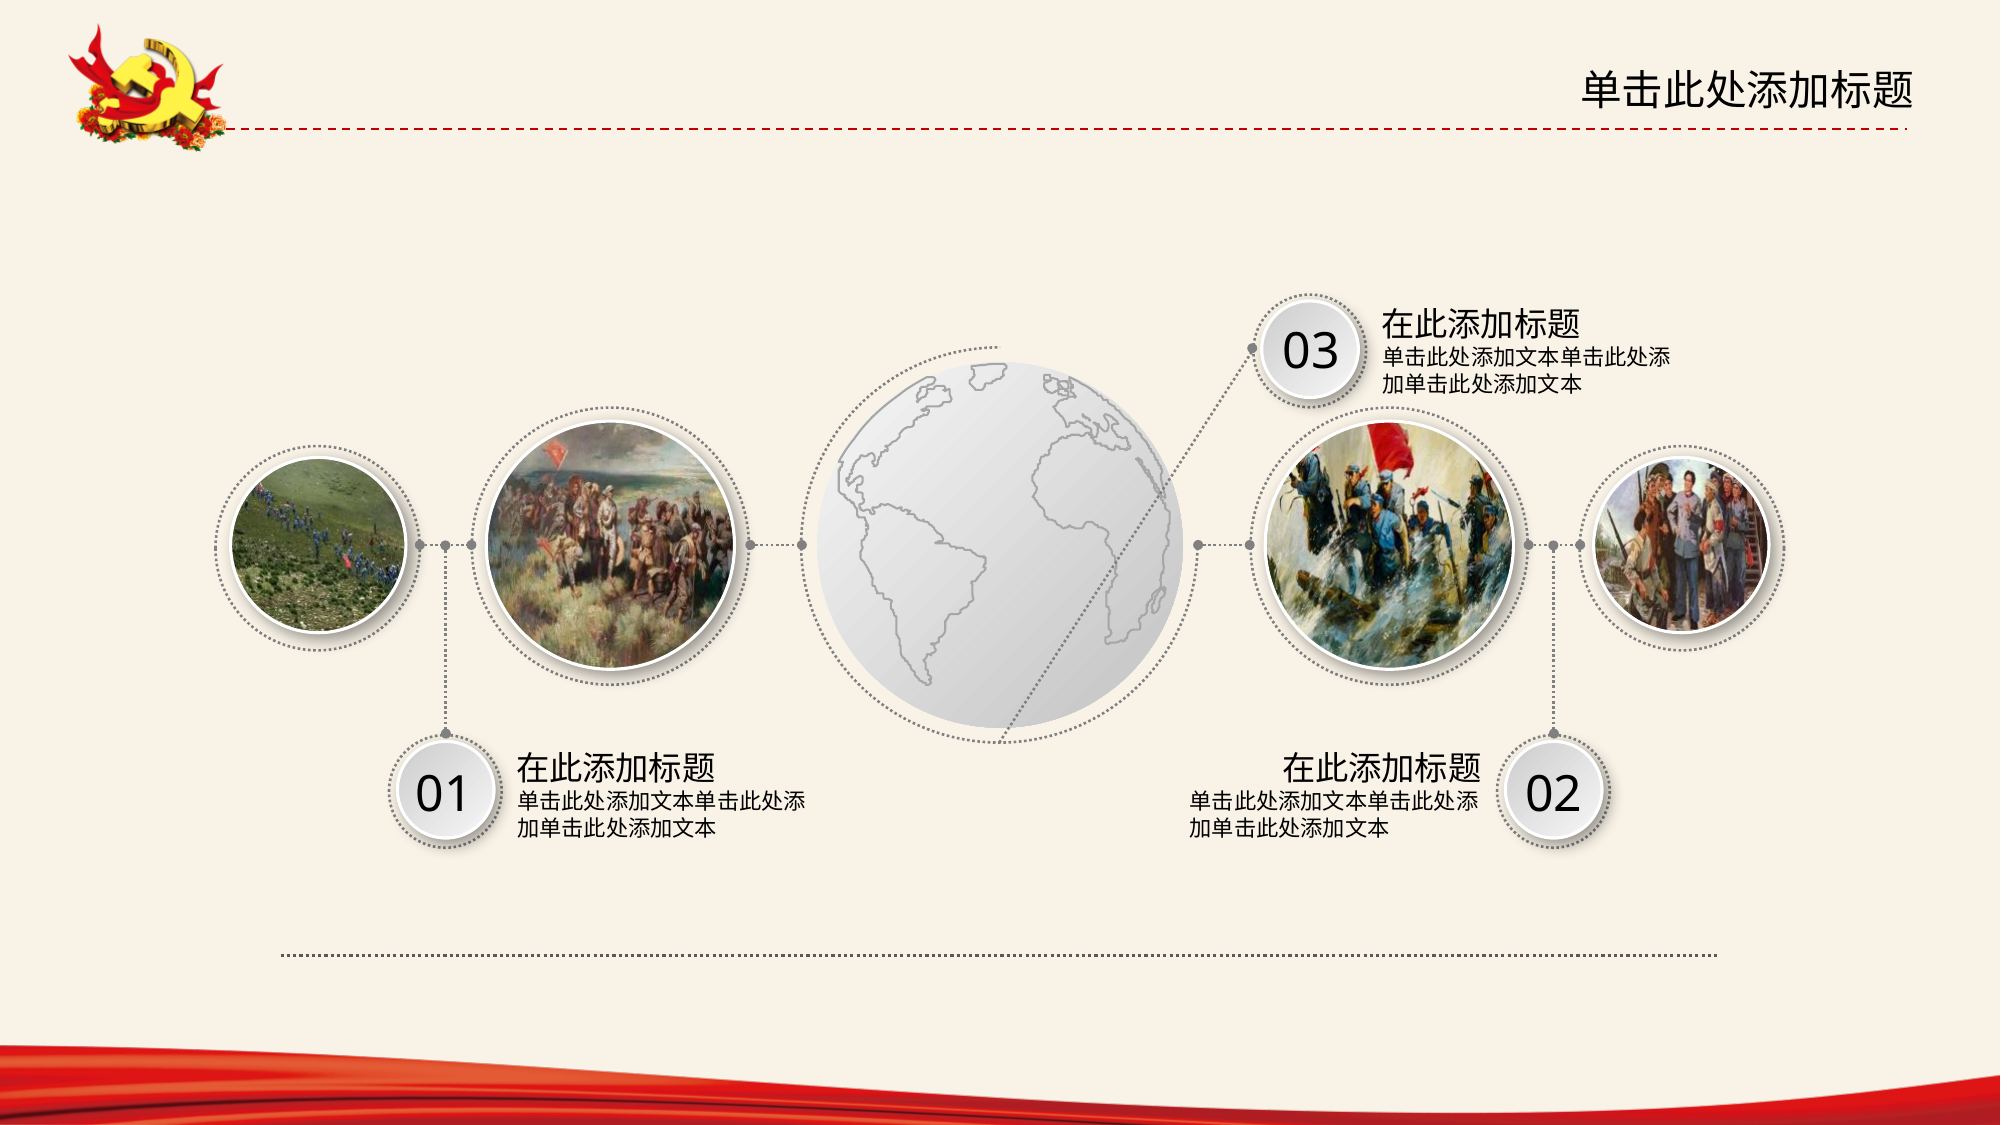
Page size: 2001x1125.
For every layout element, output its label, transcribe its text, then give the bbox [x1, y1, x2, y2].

text_box [214, 445, 409, 652]
text_box [229, 456, 407, 634]
text_box [1264, 420, 1515, 671]
text_box [1547, 727, 1561, 735]
text_box [470, 406, 737, 683]
text_box [439, 727, 452, 735]
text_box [1253, 294, 1367, 408]
text_box [923, 346, 1001, 362]
picture [0, 997, 2000, 1125]
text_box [817, 362, 1183, 728]
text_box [745, 539, 807, 550]
title 单击此处添加标题 [1565, 52, 1959, 132]
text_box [1523, 539, 1586, 550]
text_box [1497, 735, 1610, 848]
text_box [1578, 445, 1779, 652]
text_box [800, 466, 817, 624]
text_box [388, 735, 502, 848]
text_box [501, 739, 826, 851]
text_box [1592, 456, 1771, 634]
text_box [485, 420, 736, 671]
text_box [1193, 539, 1255, 550]
text_box [923, 728, 1076, 744]
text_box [1366, 295, 1691, 406]
picture [68, 23, 227, 152]
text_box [414, 539, 477, 550]
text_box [1174, 739, 1499, 851]
text_box [1246, 348, 1253, 355]
text_box [1183, 547, 1198, 621]
text_box [1249, 406, 1519, 682]
